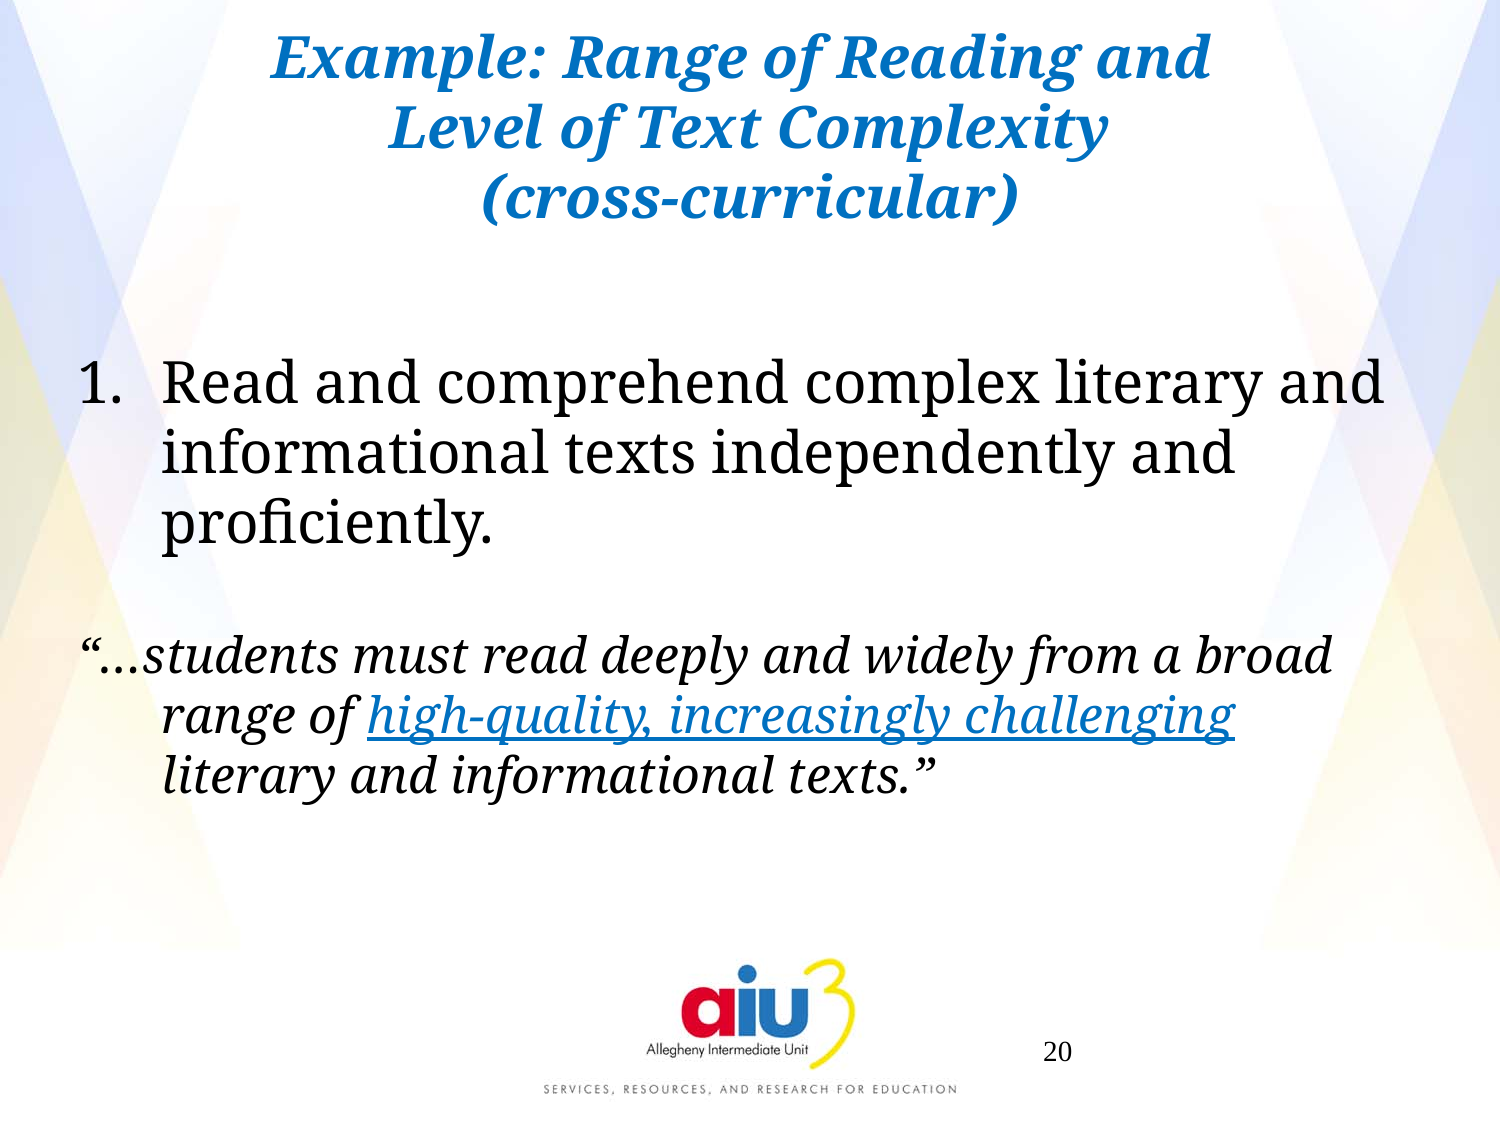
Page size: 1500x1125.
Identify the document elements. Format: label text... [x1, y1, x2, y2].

picture [0, 0, 1500, 1125]
text_box 20 [774, 1024, 1088, 1100]
list Read and comprehend complex literary and informational texts independently and proficiently. “…students must read deeply and widely from a broad range of high-quality, increasingly challenging literary and informational texts.” [62, 337, 1426, 788]
title Example: Range of Reading and Level of Text Complexity (cross-curricular) [112, 37, 1388, 213]
